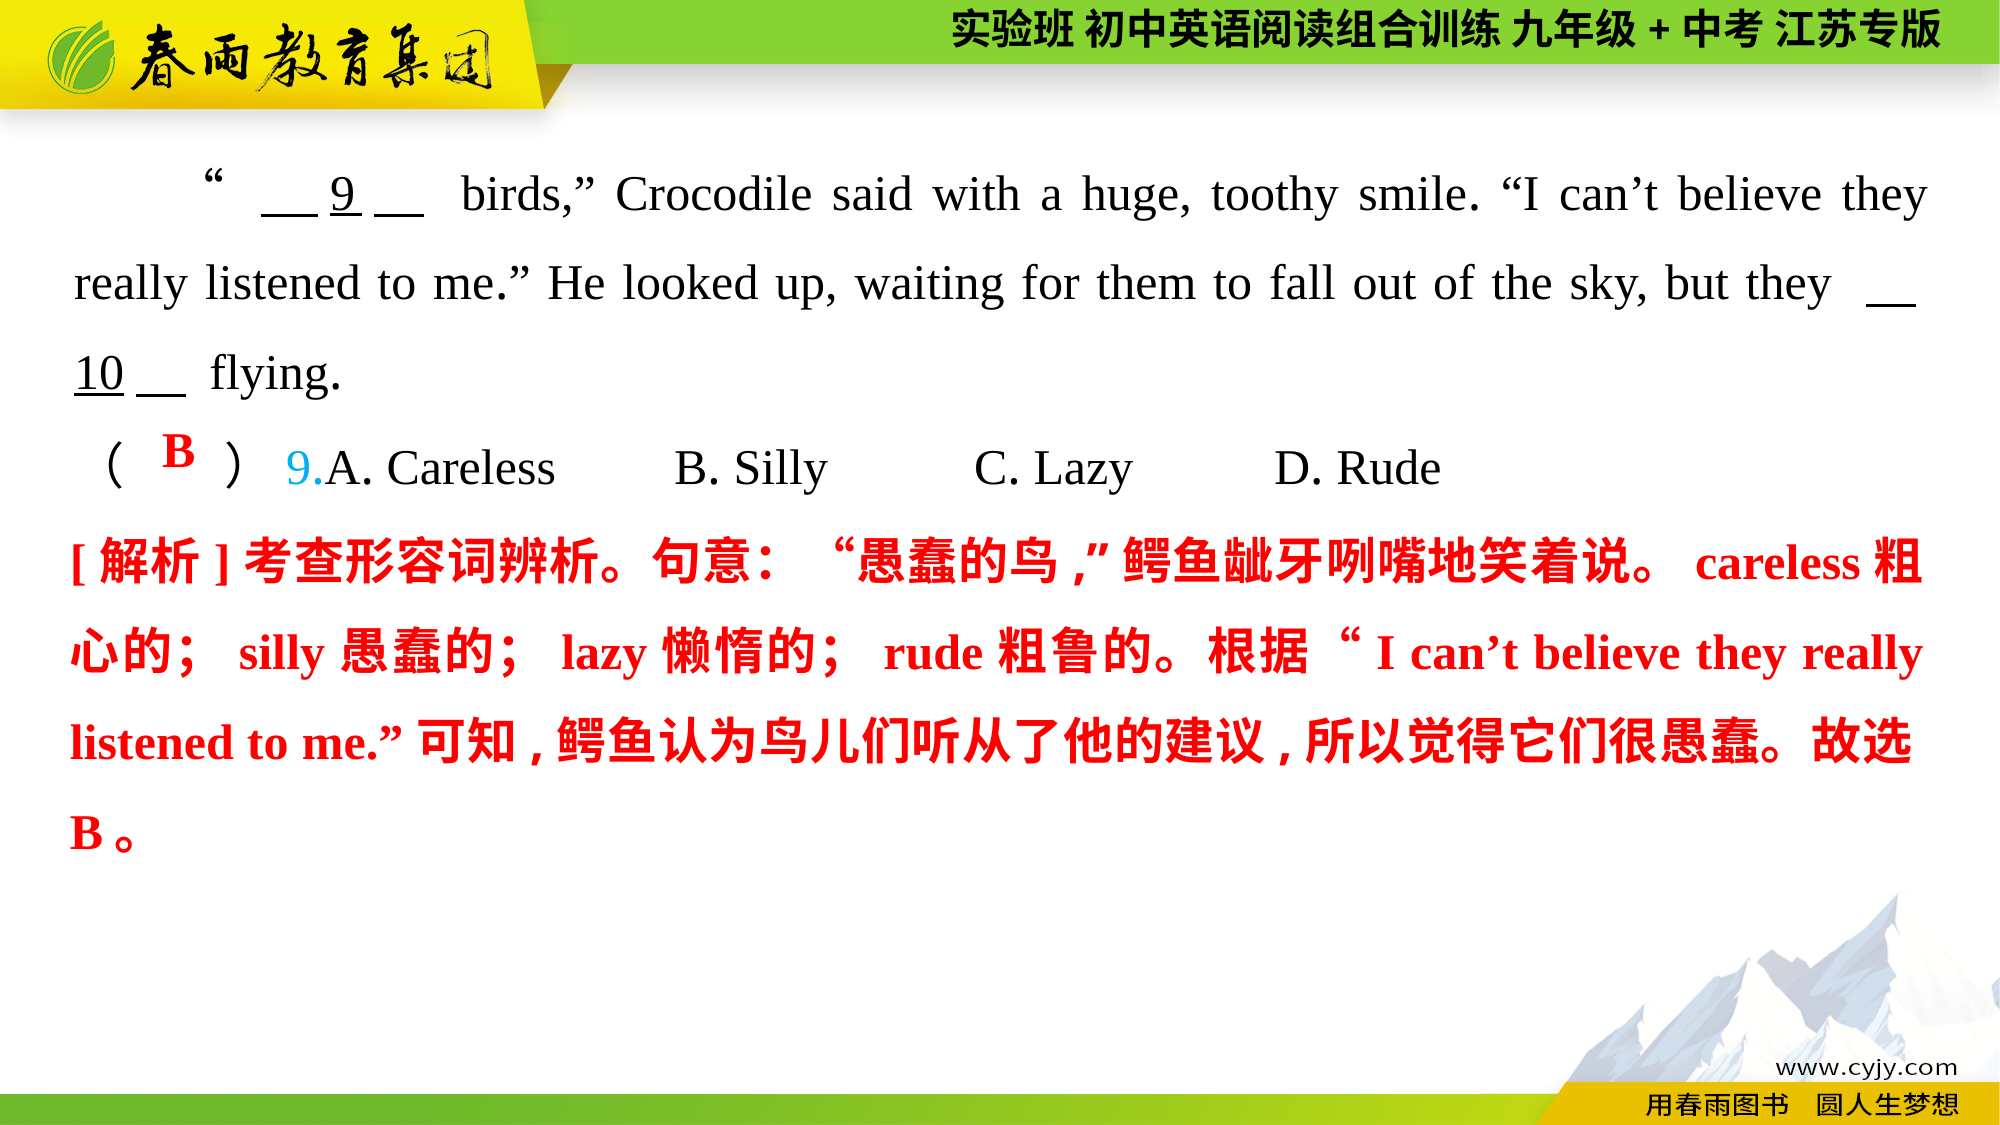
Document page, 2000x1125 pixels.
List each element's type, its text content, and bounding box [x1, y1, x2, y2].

text_box （ ）9.A. Careless B. Silly C. Lazy D. Rude [59, 397, 1944, 502]
text_box [解析]考查形容词辨析。句意：“愚蠢的鸟,”鳄鱼龇牙咧嘴地笑着说。careless粗心的；silly愚蠢的；lazy懒惰的；rude粗鲁的。根据“I can’t believe they really listened to me.”可知,鳄鱼认为鸟儿们听从了他的建议,所以觉得它们很愚蠢。故选B。 [54, 491, 1939, 867]
picture [0, 0, 2000, 1125]
text_box B [134, 410, 211, 486]
list “ 9 birds,” Crocodile said with a huge, toothy smile. “I can’t believe they really listened to me.” He looked up, waiting for them to fall out of the sky, but they 10 flying. [59, 122, 1944, 397]
